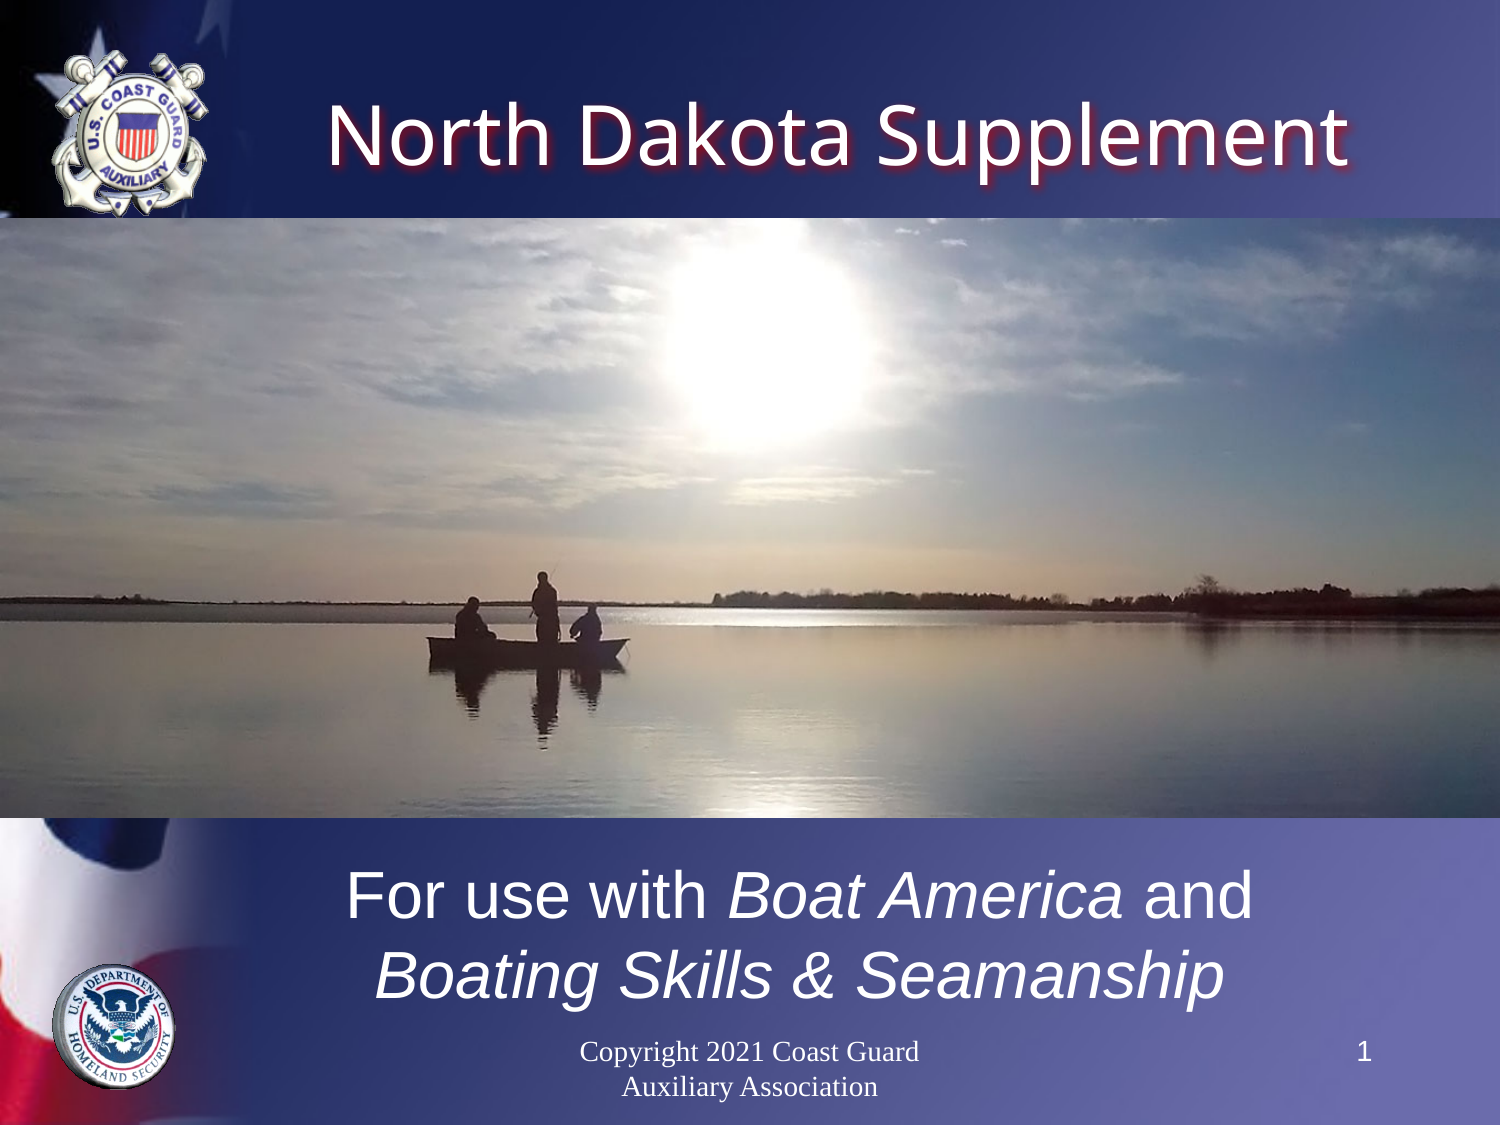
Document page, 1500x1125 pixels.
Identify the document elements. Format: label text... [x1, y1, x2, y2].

picture [0, 0, 1500, 1125]
title North Dakota Supplement [200, 11, 1475, 218]
subtitle For use with Boat America and Boating Skills & Seamanship [275, 844, 1325, 1125]
footer Copyright 2021 Coast Guard Auxiliary Association [512, 1024, 988, 1103]
slide_number 1 [1325, 1024, 1388, 1103]
